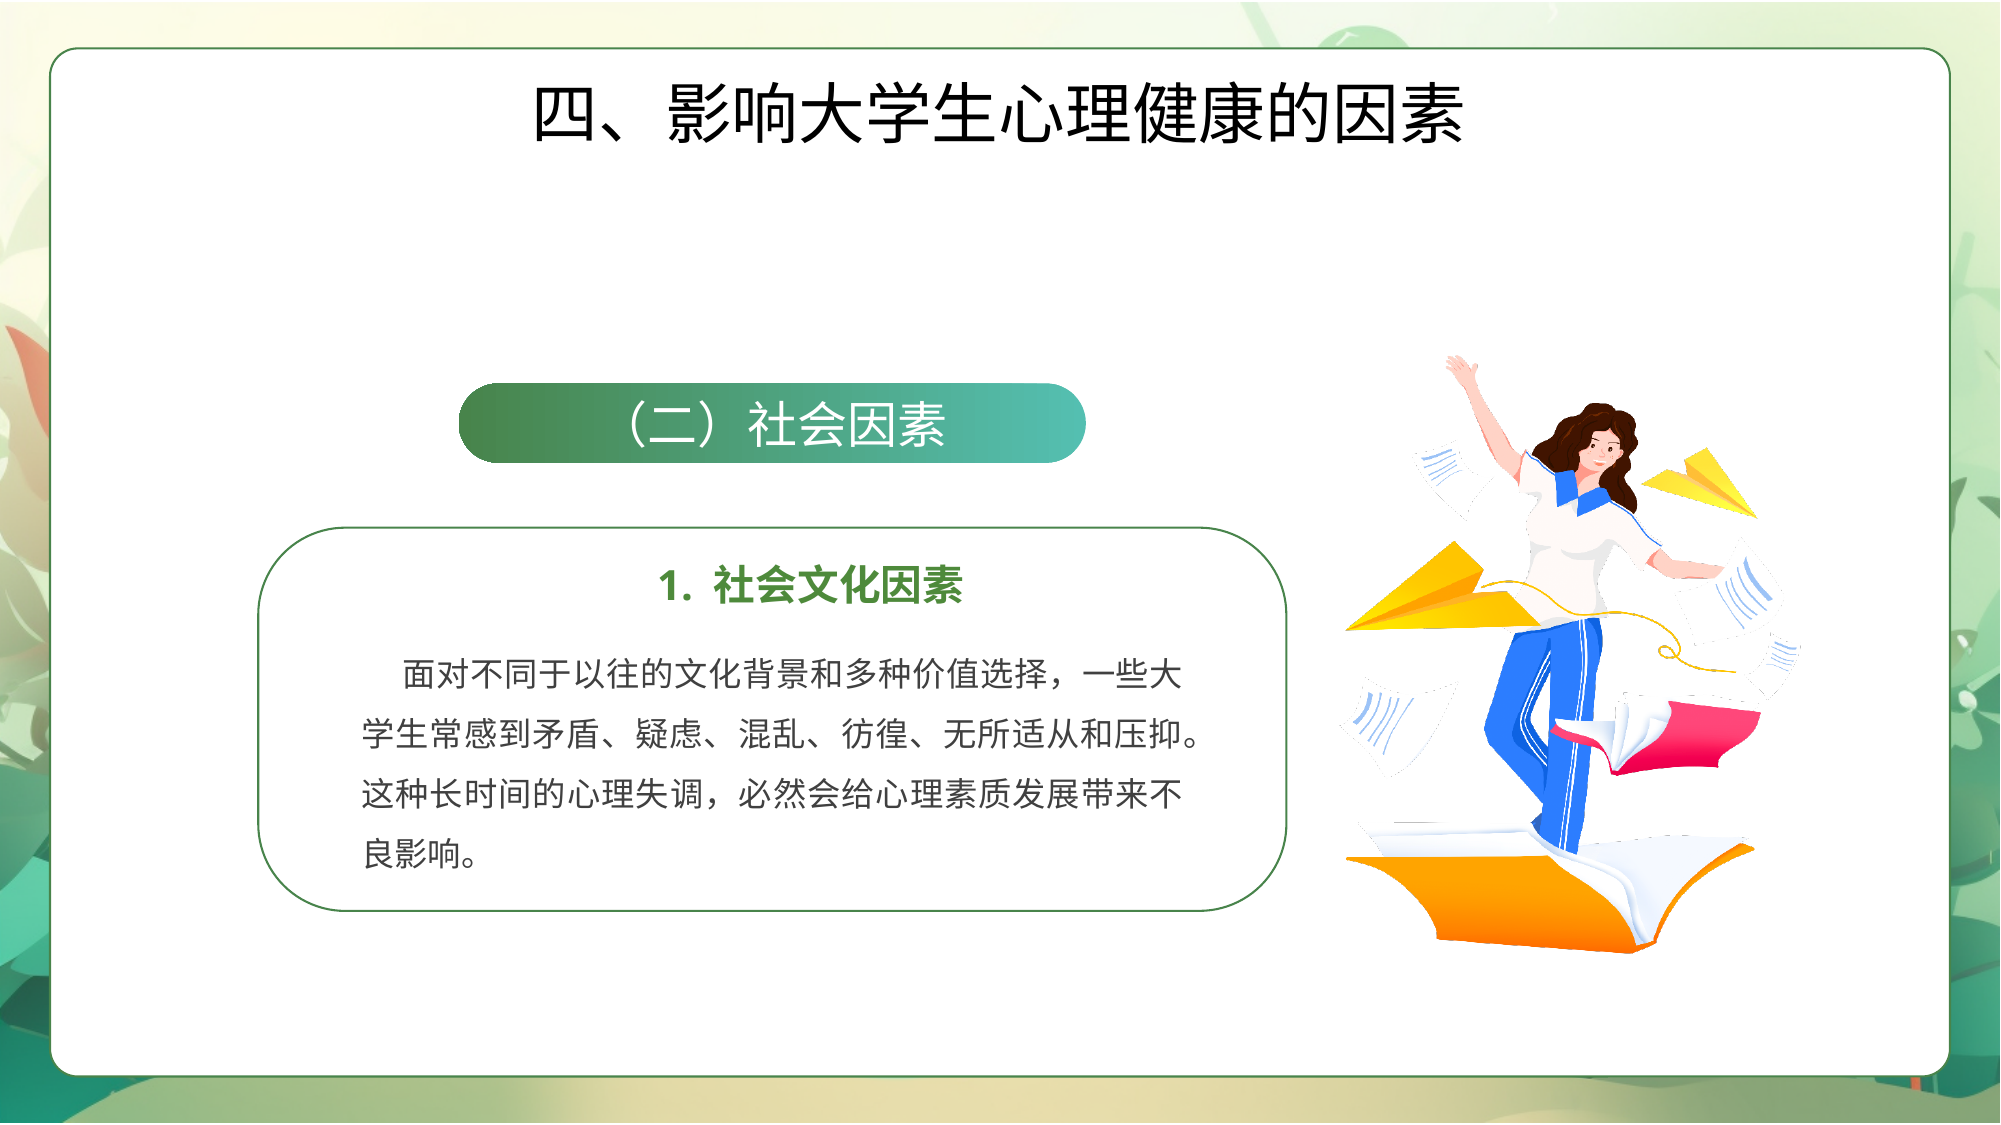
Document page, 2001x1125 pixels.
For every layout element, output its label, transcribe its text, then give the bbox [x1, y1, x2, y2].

text_box （二）社会因素 [457, 382, 1087, 464]
picture [0, 2, 2000, 1123]
text_box 四、影响大学生心理健康的因素 [437, 64, 1561, 160]
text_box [258, 527, 1216, 911]
